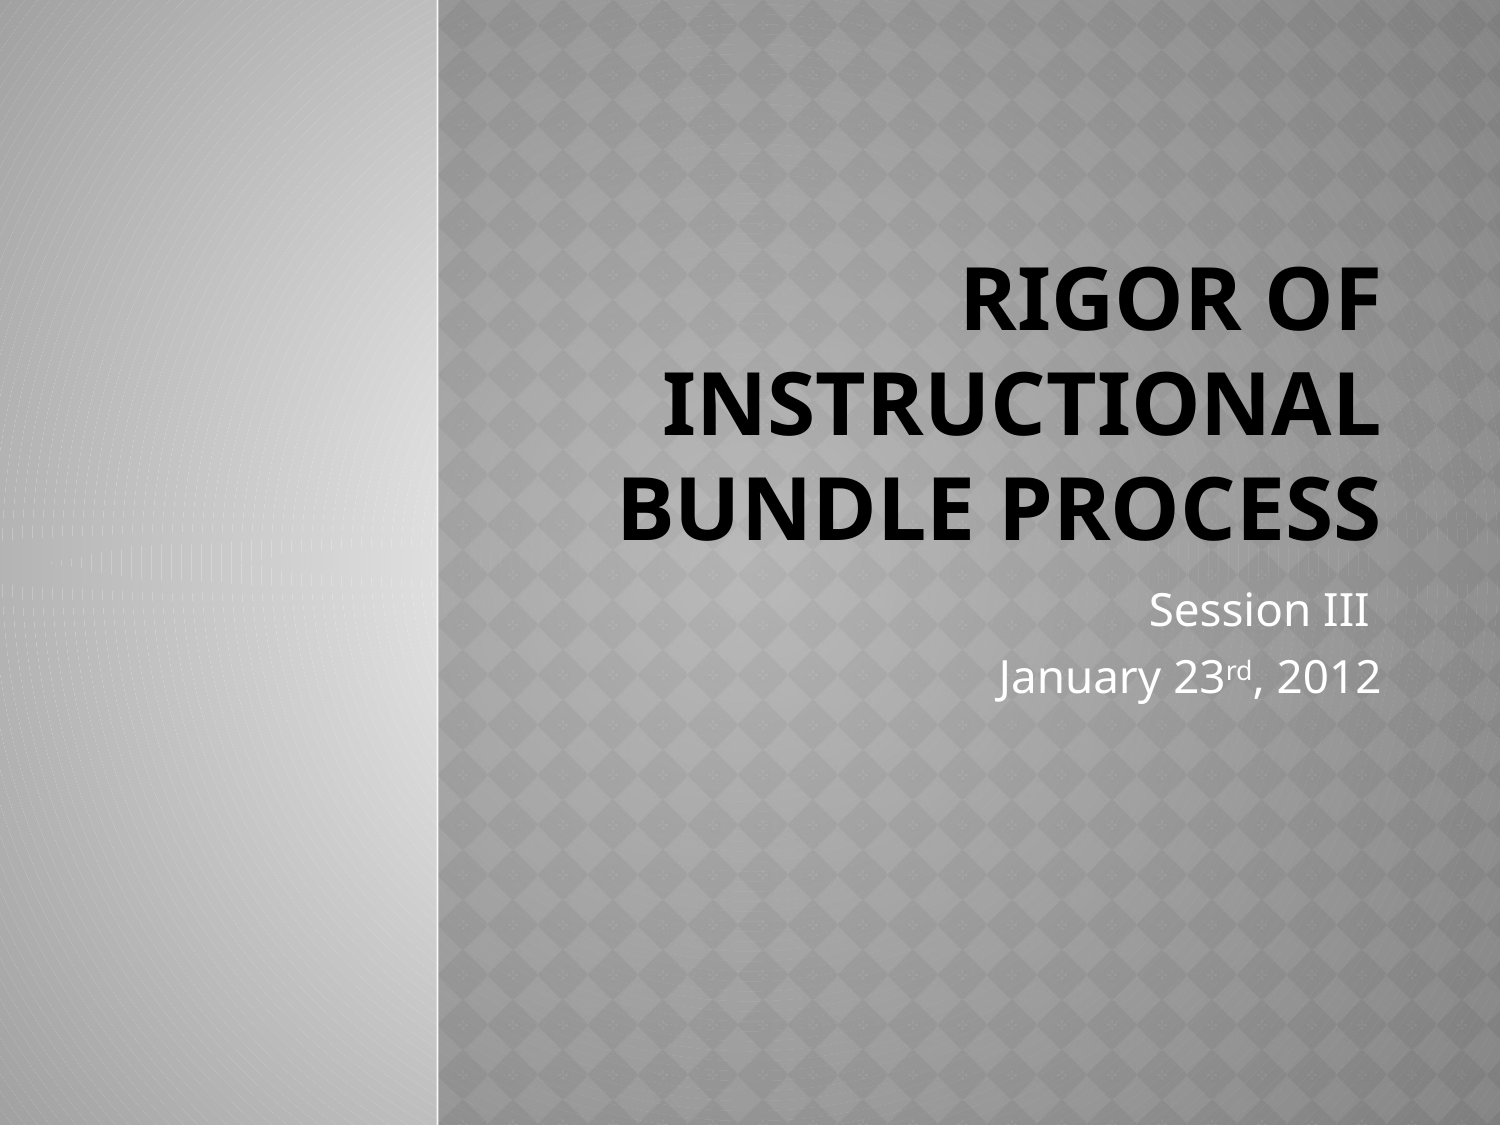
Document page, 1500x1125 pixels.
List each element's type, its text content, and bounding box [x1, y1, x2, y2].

title Rigor of Instructional Bundle Process [552, 87, 1390, 558]
subtitle Session III January 23rd, 2012 [550, 580, 1390, 762]
